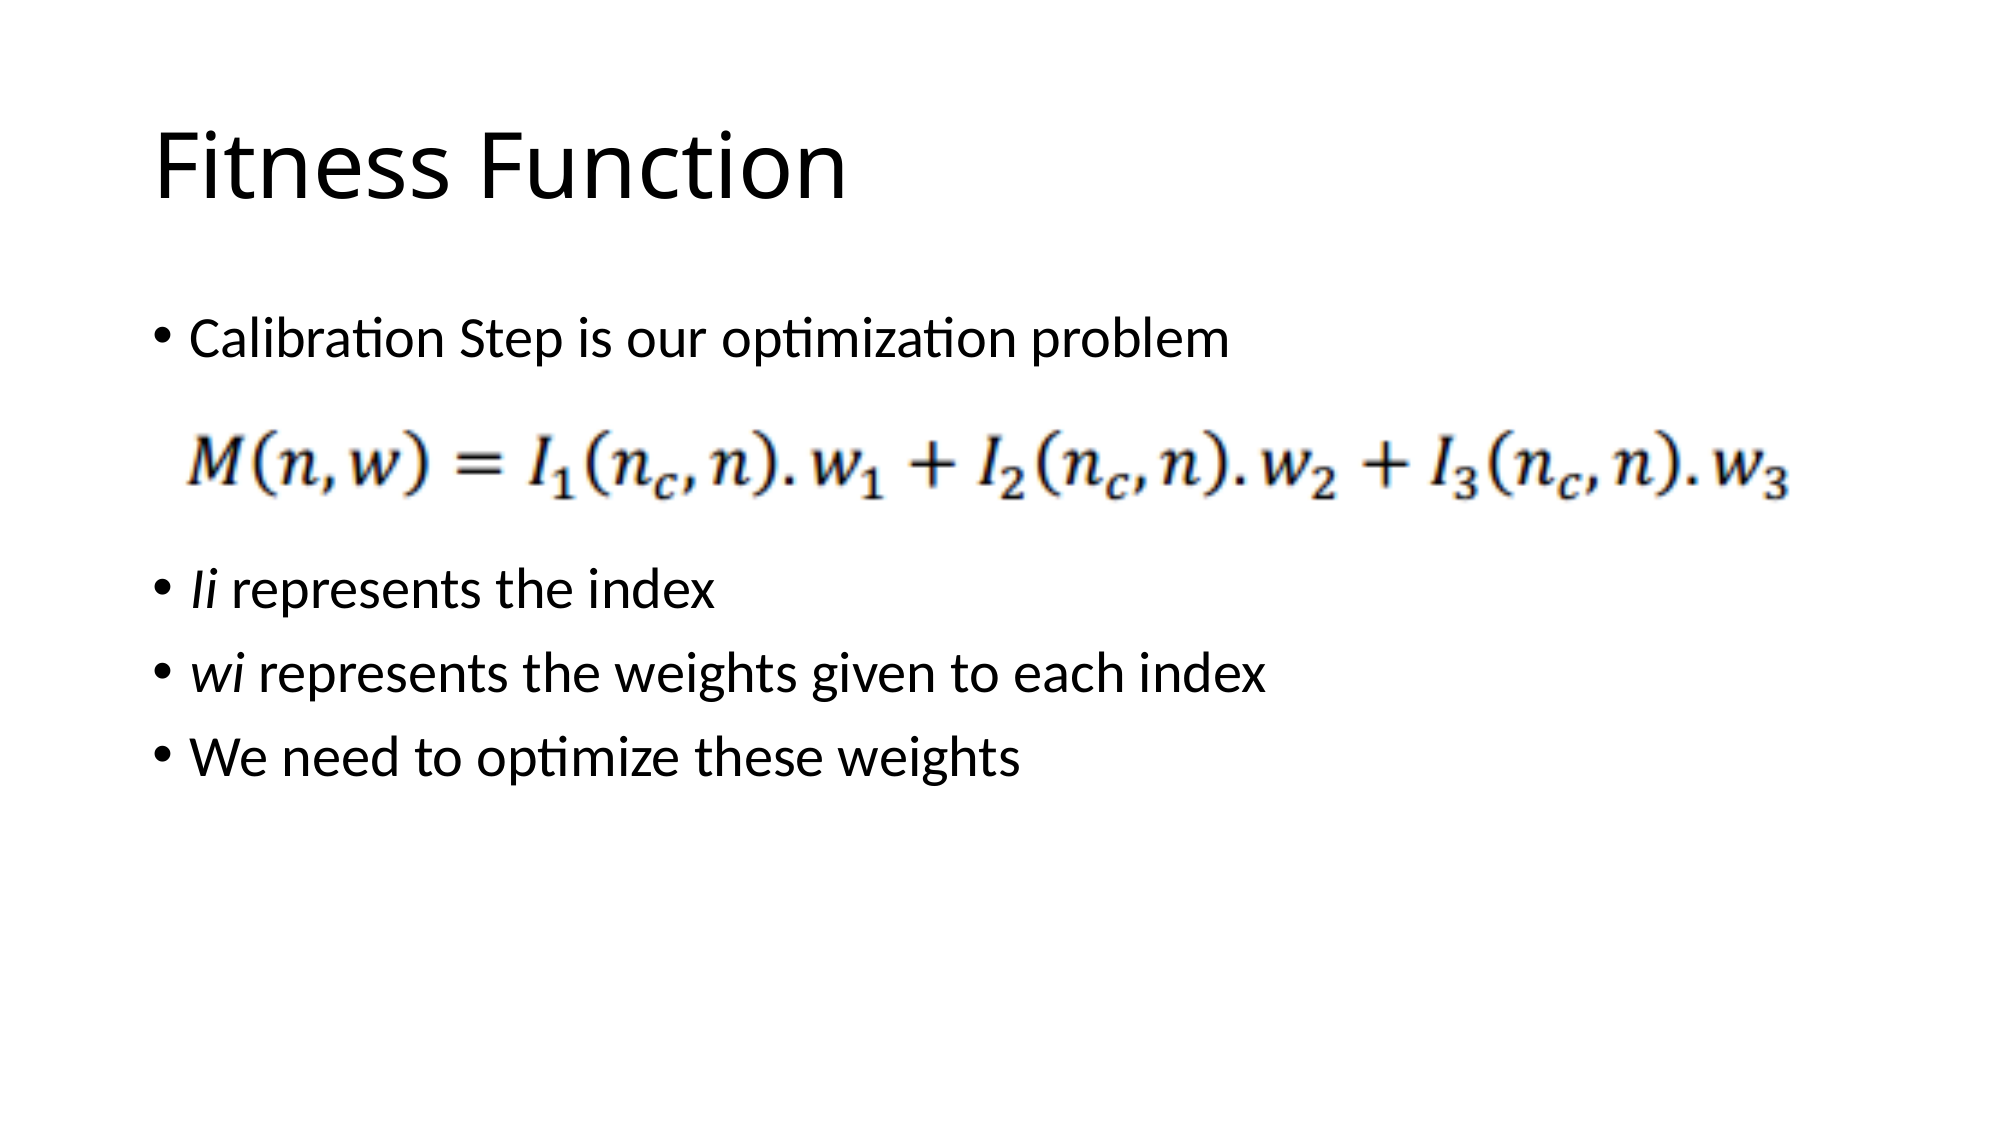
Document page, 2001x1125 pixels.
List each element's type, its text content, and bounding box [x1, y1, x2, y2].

title Fitness Function [137, 59, 1863, 278]
list Calibration Step is our optimization problem Ii represents the index wi represents the weights given to each index We need to optimize these weights [137, 299, 1863, 1014]
picture [170, 389, 1840, 545]
